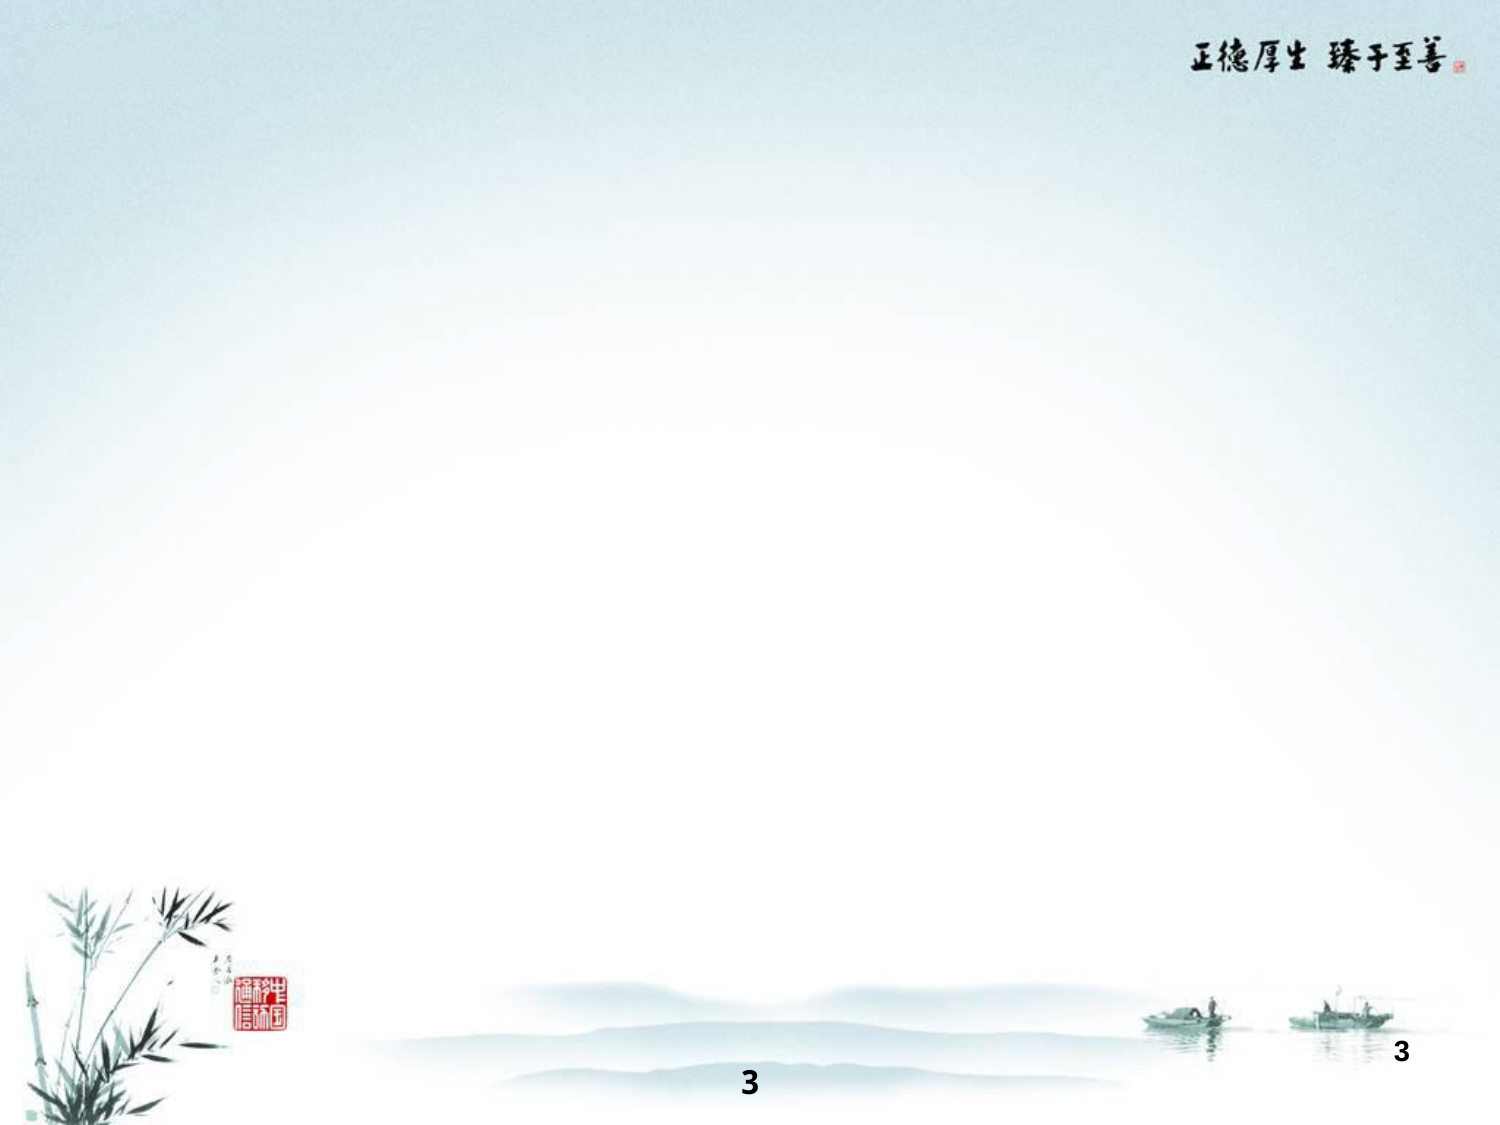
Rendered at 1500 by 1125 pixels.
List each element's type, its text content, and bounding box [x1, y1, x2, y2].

text_box 3 [1074, 1024, 1425, 1103]
picture [0, 0, 1500, 1125]
